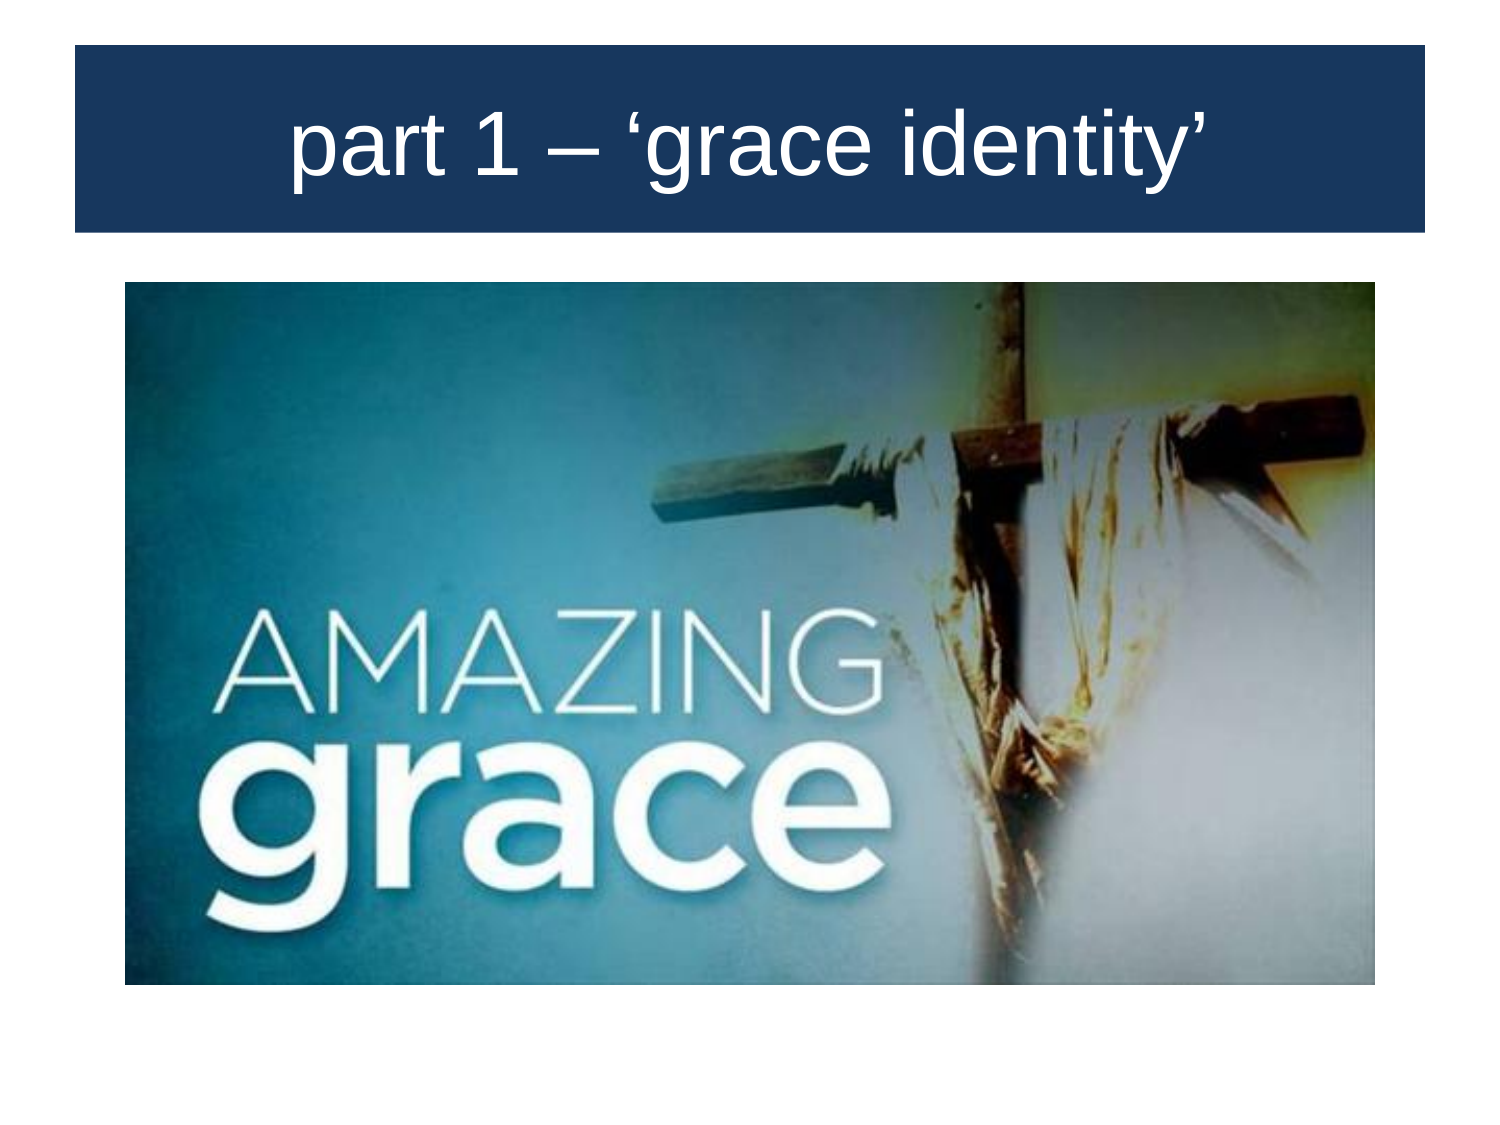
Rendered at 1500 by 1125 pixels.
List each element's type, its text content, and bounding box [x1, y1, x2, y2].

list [124, 282, 1376, 986]
title part 1 – ‘grace identity’ [75, 45, 1425, 233]
